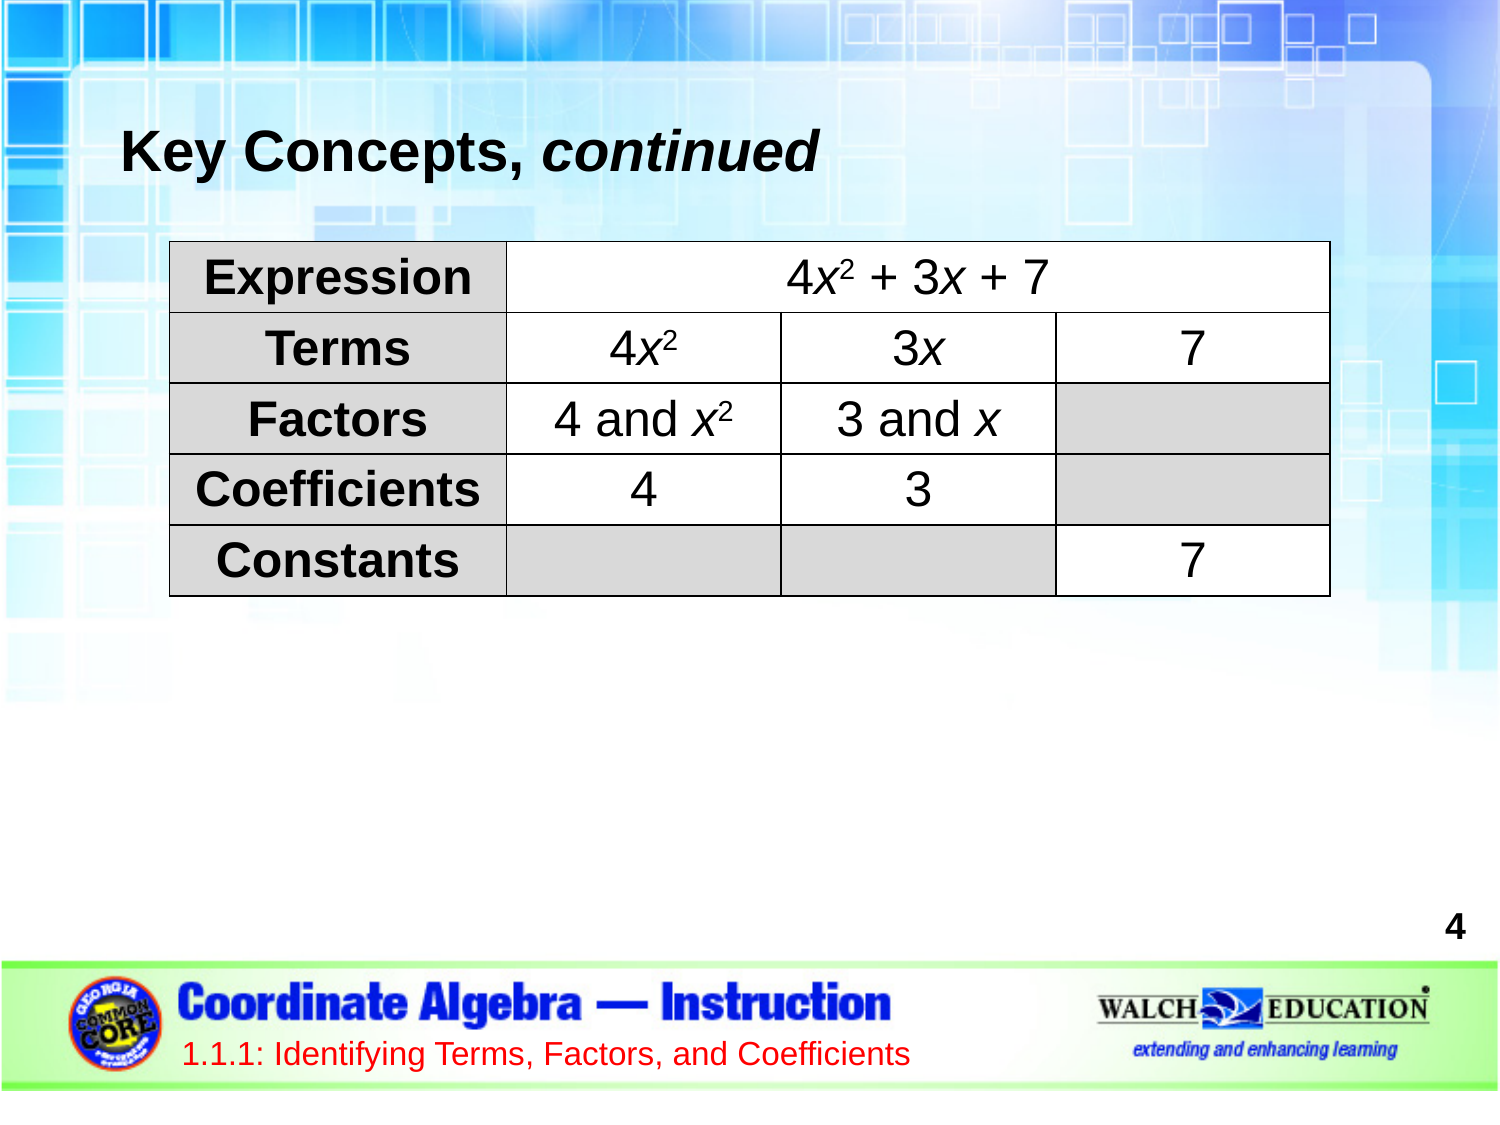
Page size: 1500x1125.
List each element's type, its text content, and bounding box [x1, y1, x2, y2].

table_cell [507, 526, 780, 595]
table_cell Constants [170, 526, 506, 595]
table_header Expression [170, 242, 506, 312]
table_cell 3 [782, 455, 1055, 524]
table_cell 3x [782, 313, 1055, 382]
table_cell 3 and x [782, 384, 1055, 453]
list 1.1.1: Identifying Terms, Factors, and Coefficients [166, 1024, 1074, 1068]
table_header 4x2 + 3x + 7 [507, 242, 1329, 312]
table_cell [782, 526, 1055, 595]
table_cell Terms [170, 313, 506, 382]
table_cell Coefficients [170, 455, 506, 524]
slide_number 4 [1361, 901, 1481, 949]
table_cell 7 [1057, 526, 1329, 595]
subtitle Key Concepts, continued [105, 105, 1394, 925]
table_cell [1057, 384, 1329, 453]
table_cell 4x2 [507, 313, 780, 382]
table_cell 4 [507, 455, 780, 524]
table_cell 7 [1057, 313, 1329, 382]
table_cell [1057, 455, 1329, 524]
picture [1, 0, 1500, 1091]
table_cell Factors [170, 384, 506, 453]
table_cell 4 and x2 [507, 384, 780, 453]
